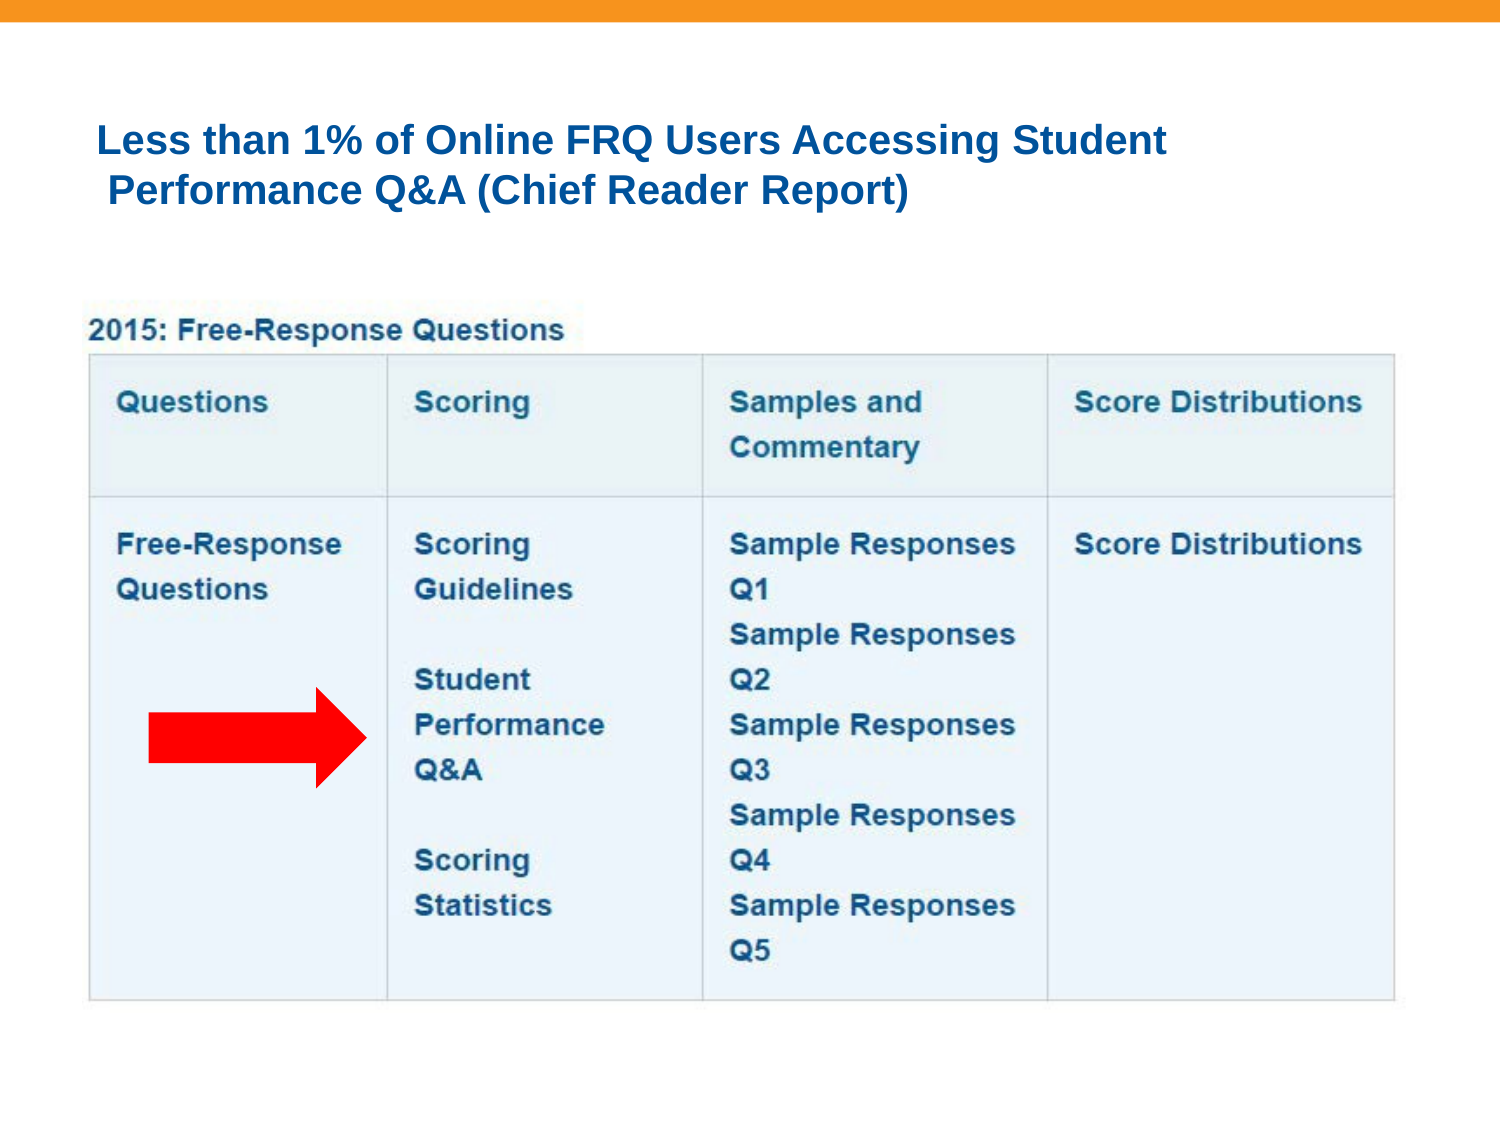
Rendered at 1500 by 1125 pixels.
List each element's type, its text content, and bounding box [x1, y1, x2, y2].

title Less than 1% of Online FRQ Users Accessing Student Performance Q&A (Chief Reader Report) [94, 112, 1169, 247]
text_box [148, 687, 367, 789]
text_box [82, 247, 1453, 1013]
